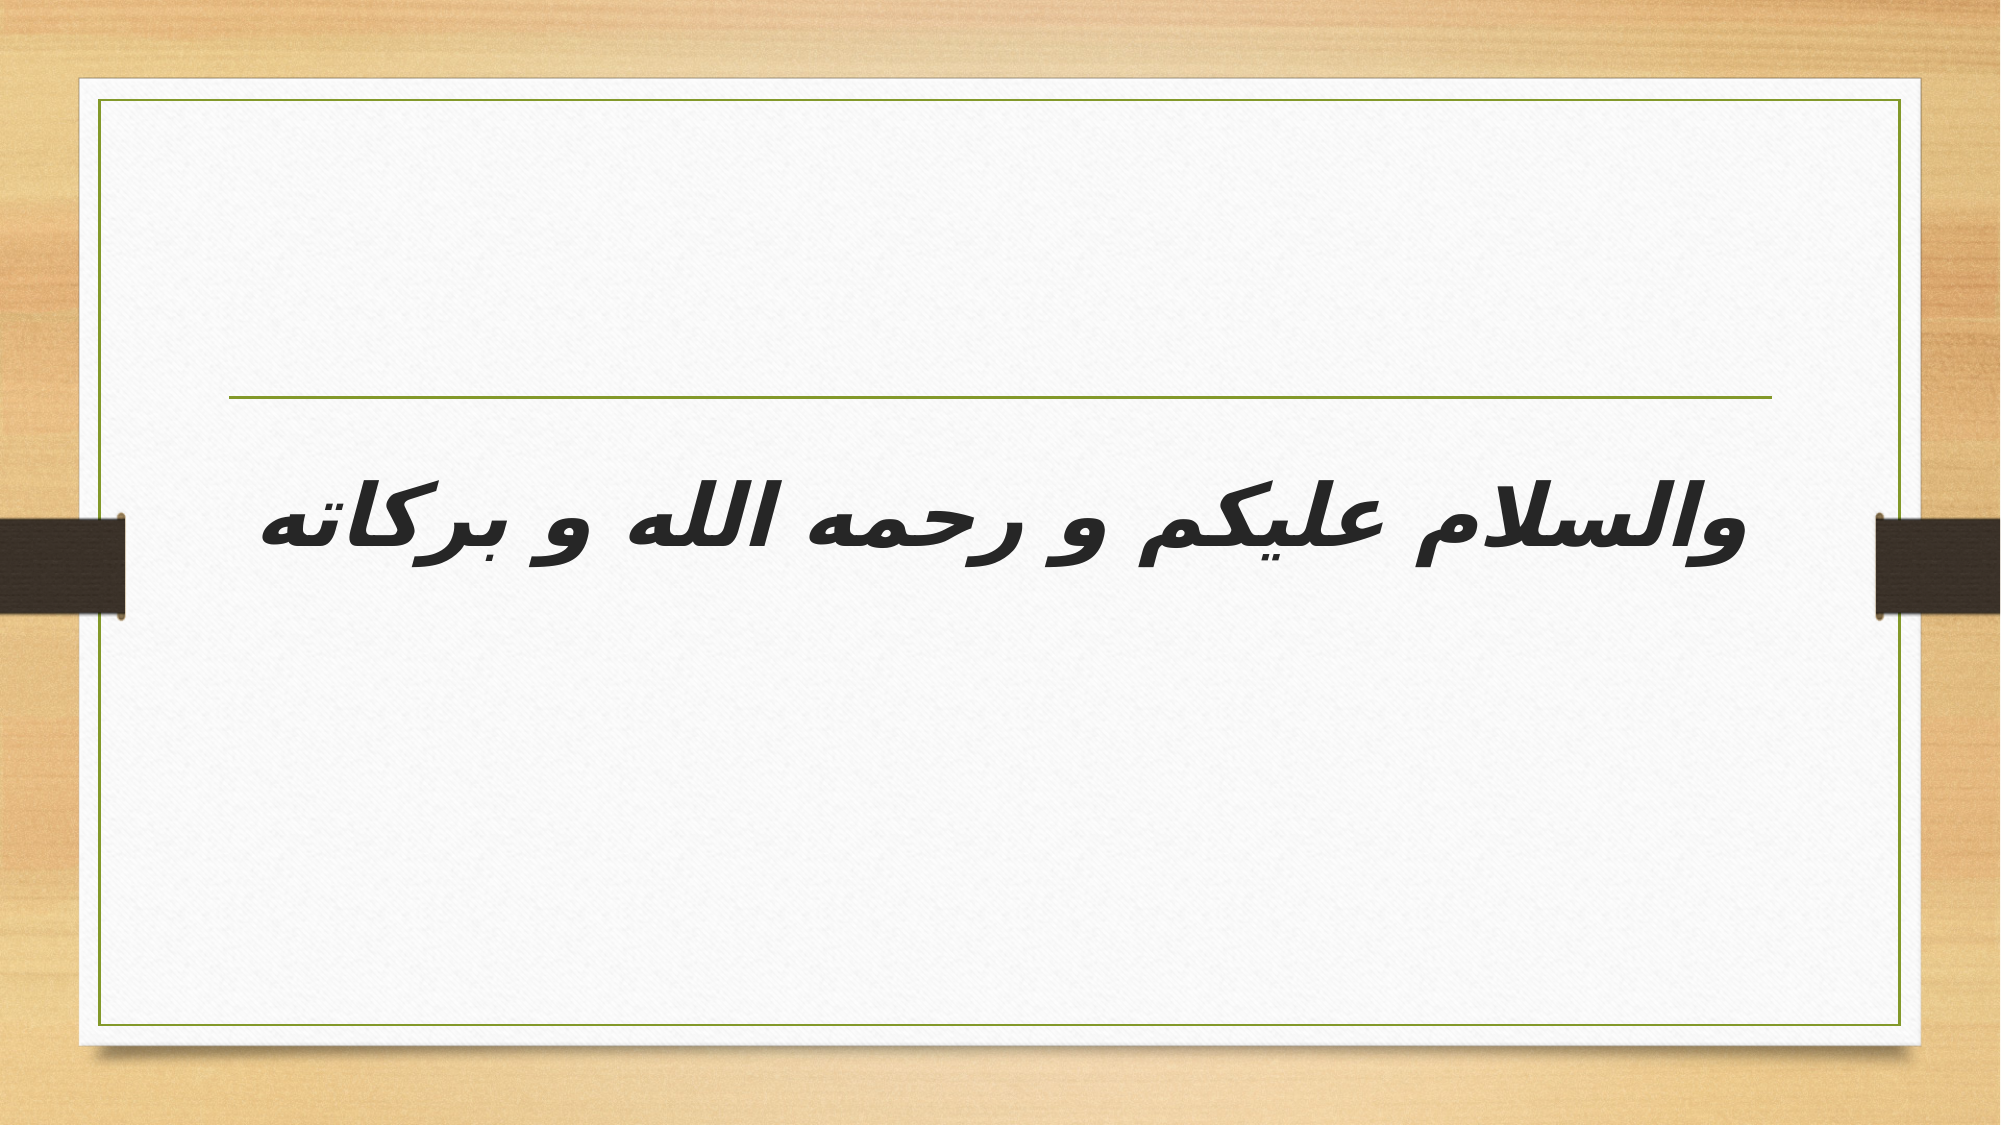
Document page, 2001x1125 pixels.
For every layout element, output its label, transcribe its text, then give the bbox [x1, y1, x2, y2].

list والسلام علیکم و رحمه الله و برکاته [189, 452, 1765, 660]
picture [0, 0, 2001, 1125]
